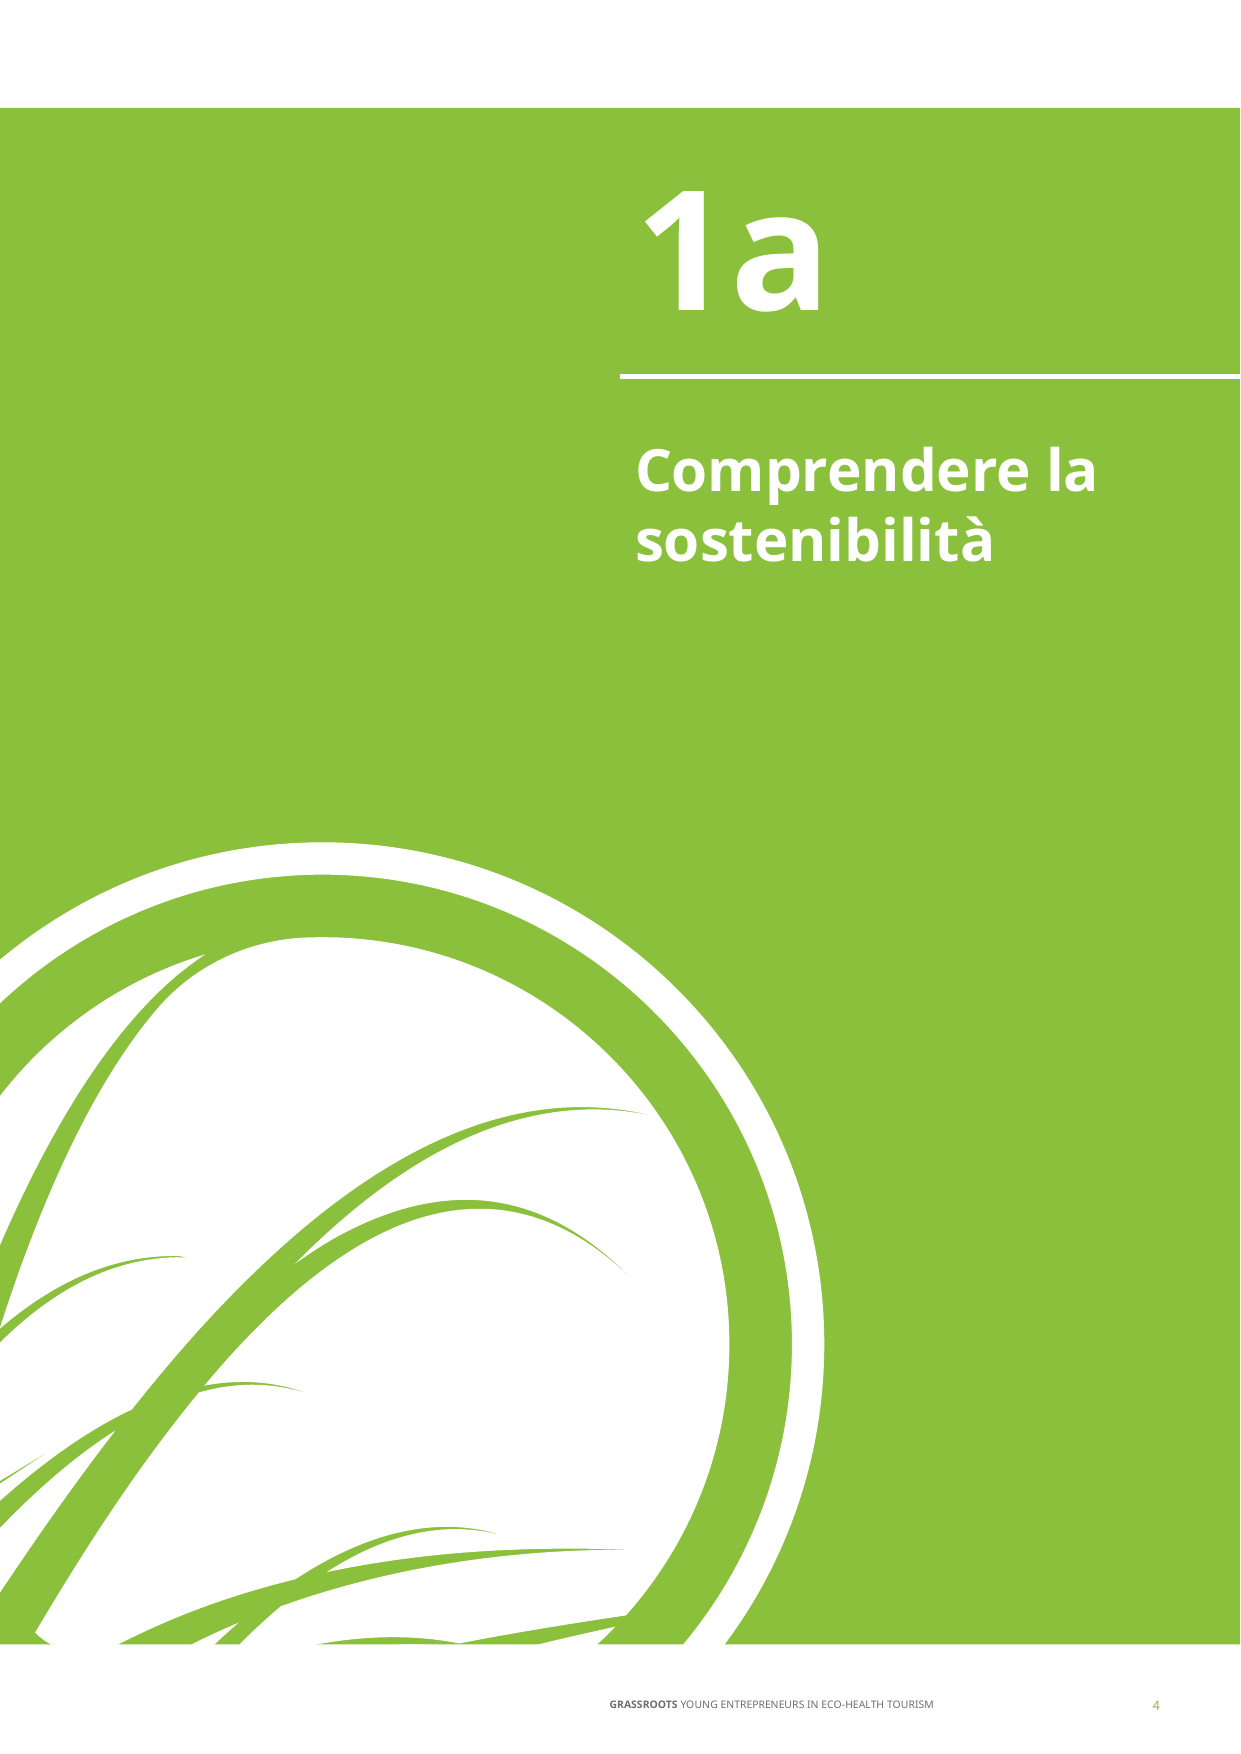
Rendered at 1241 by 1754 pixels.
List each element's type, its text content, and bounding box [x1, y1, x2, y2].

slide_number 4 [1125, 1666, 1187, 1743]
list 1a [620, 136, 941, 425]
list Comprendere la sostenibilità [620, 425, 1153, 754]
